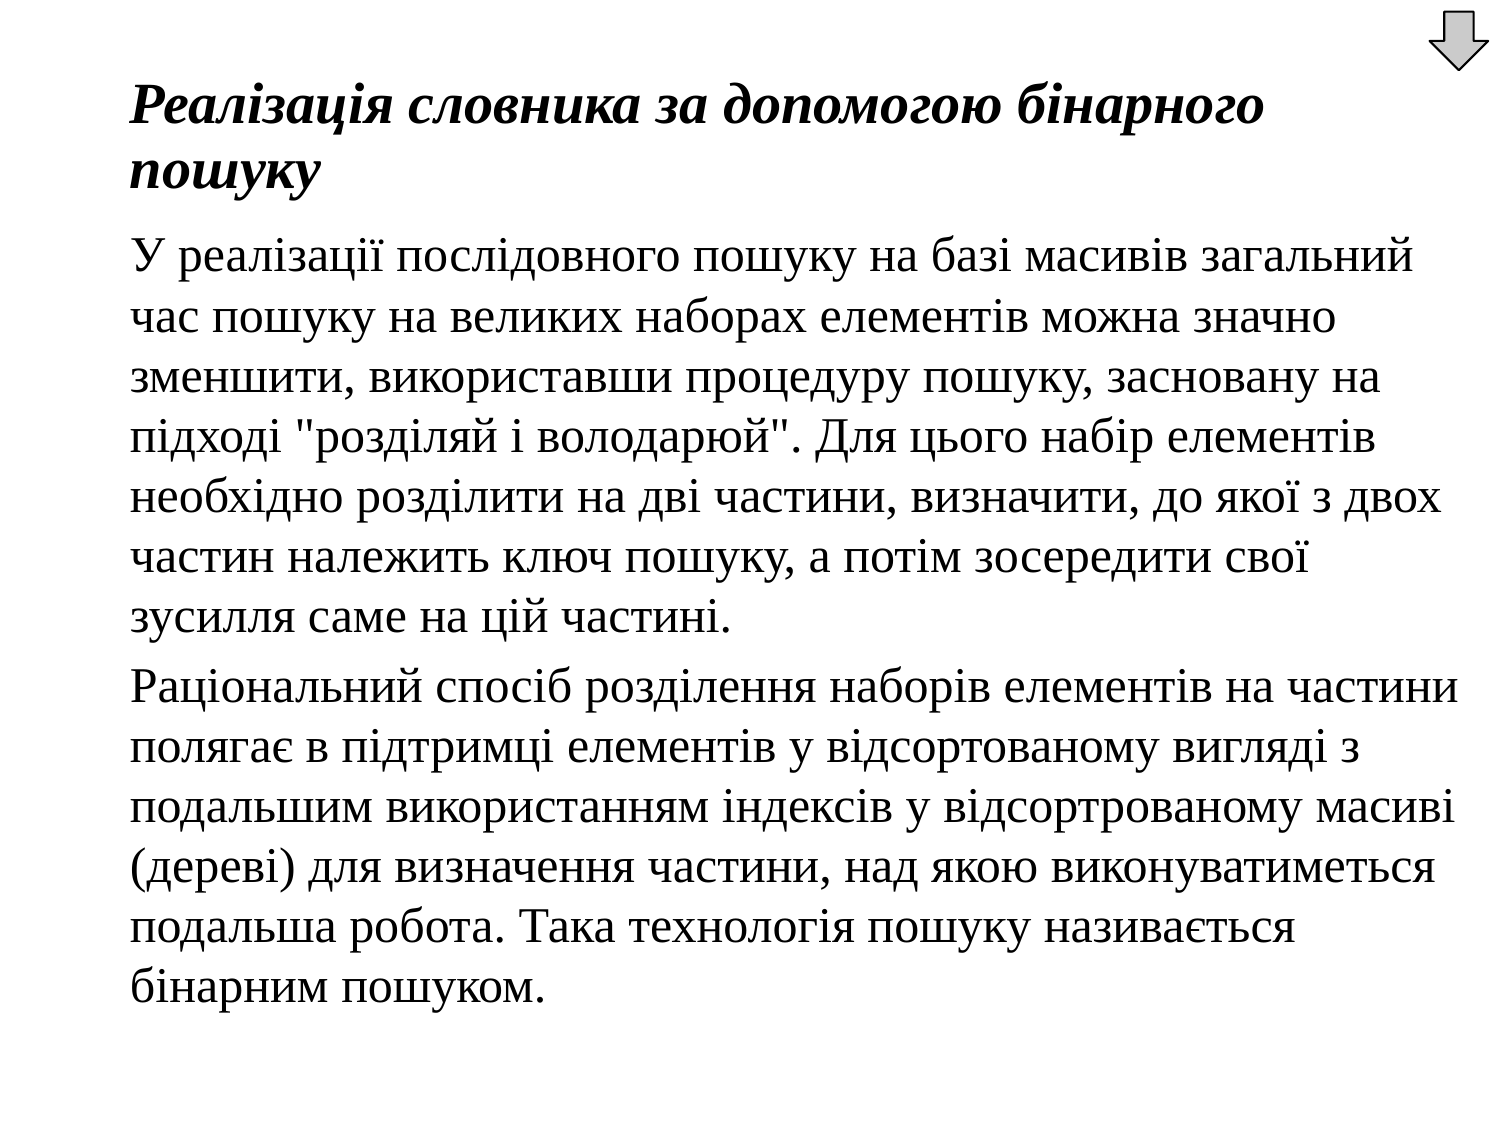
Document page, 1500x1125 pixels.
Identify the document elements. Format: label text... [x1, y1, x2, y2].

text_box [1429, 11, 1489, 71]
list Реалізація словника за допомогою бінарного пошуку У реалізації послідовного пошуку на базі масивів загальний час пошуку на великих наборах елементів можна значно зменшити, використавши процедуру пошуку, засновану на підході "розділяй і володарюй". Для цього набір елементів необхідно розділити на дві частини, визначити, до якої з двох частин належить ключ пошуку, а потім зосередити свої зусилля саме на цій частині. Раціональний спосіб розділення наборів елементів на частини полягає в підтримці елементів у відсортованому вигляді з подальшим використанням індексів у відсортрованому масиві (дереві) для визначення частини, над якою виконуватиметься подальша робота. Така технологія пошуку називається бінарним пошуком. [0, 58, 1500, 1125]
